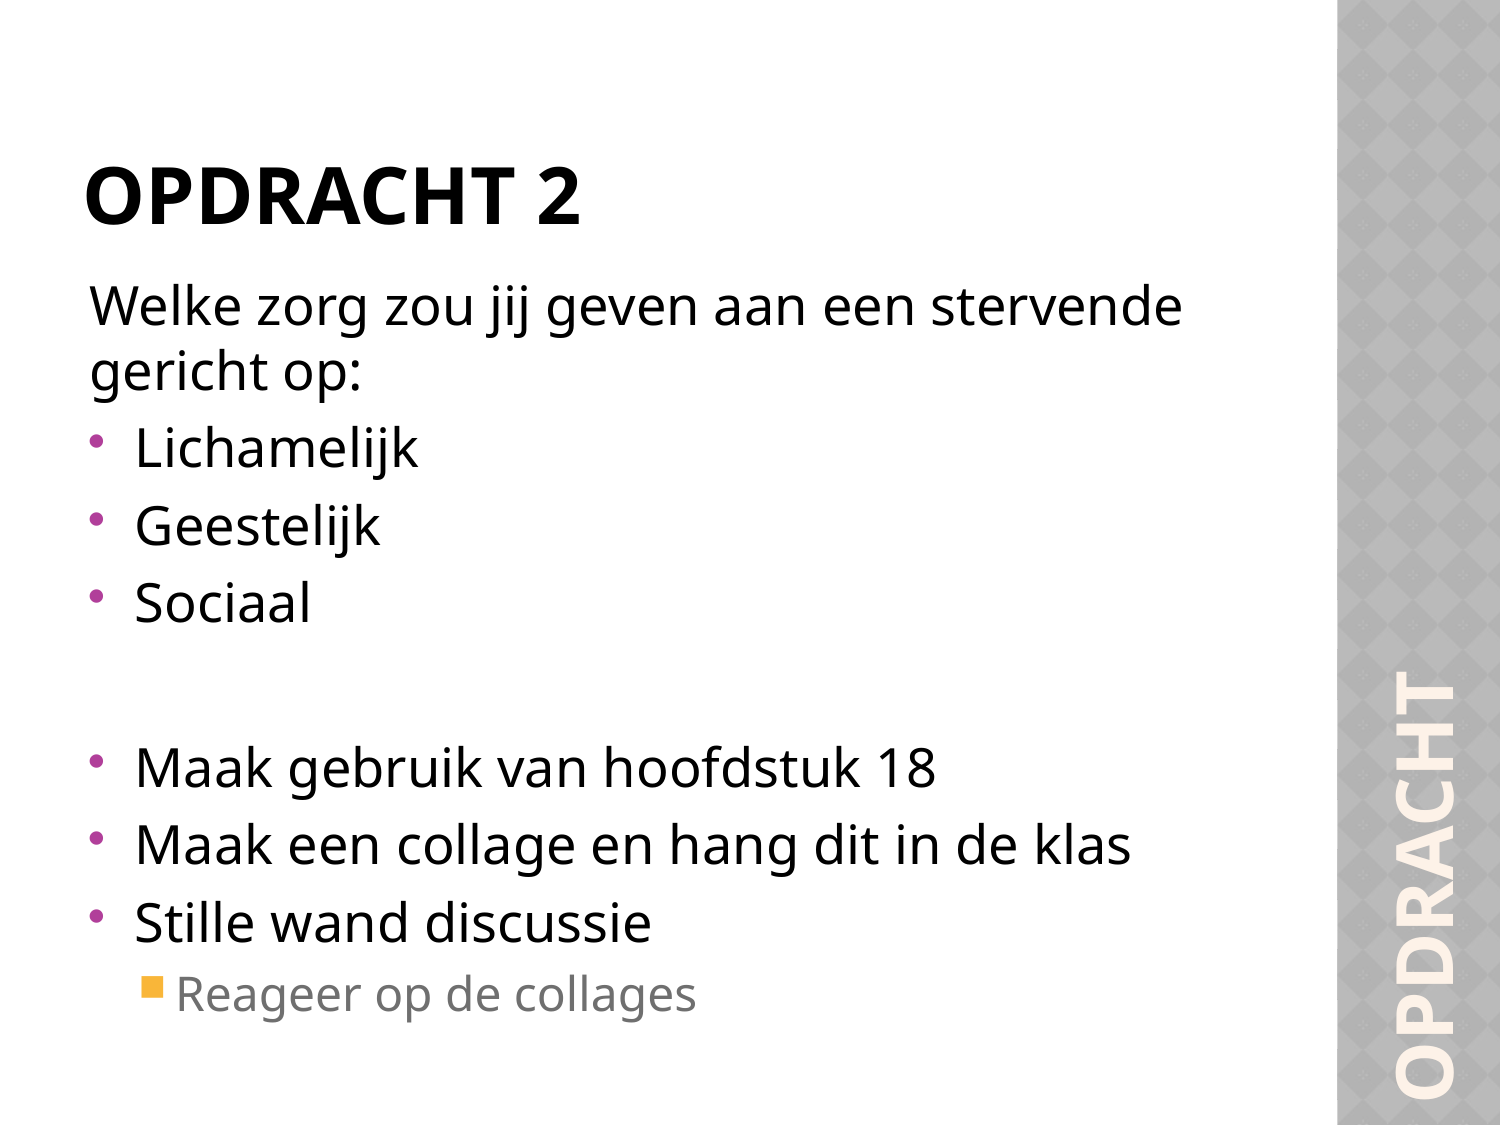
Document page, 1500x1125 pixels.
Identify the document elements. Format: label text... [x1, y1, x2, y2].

list Welke zorg zou jij geven aan een stervende gericht op: Lichamelijk Geestelijk Sociaal Maak gebruik van hoofdstuk 18 Maak een collage en hang dit in de klas Stille wand discussie Reageer op de collages [75, 264, 1317, 1059]
text_box Opdracht [1364, 432, 1469, 1113]
title Opdracht 2 [75, 52, 1263, 240]
